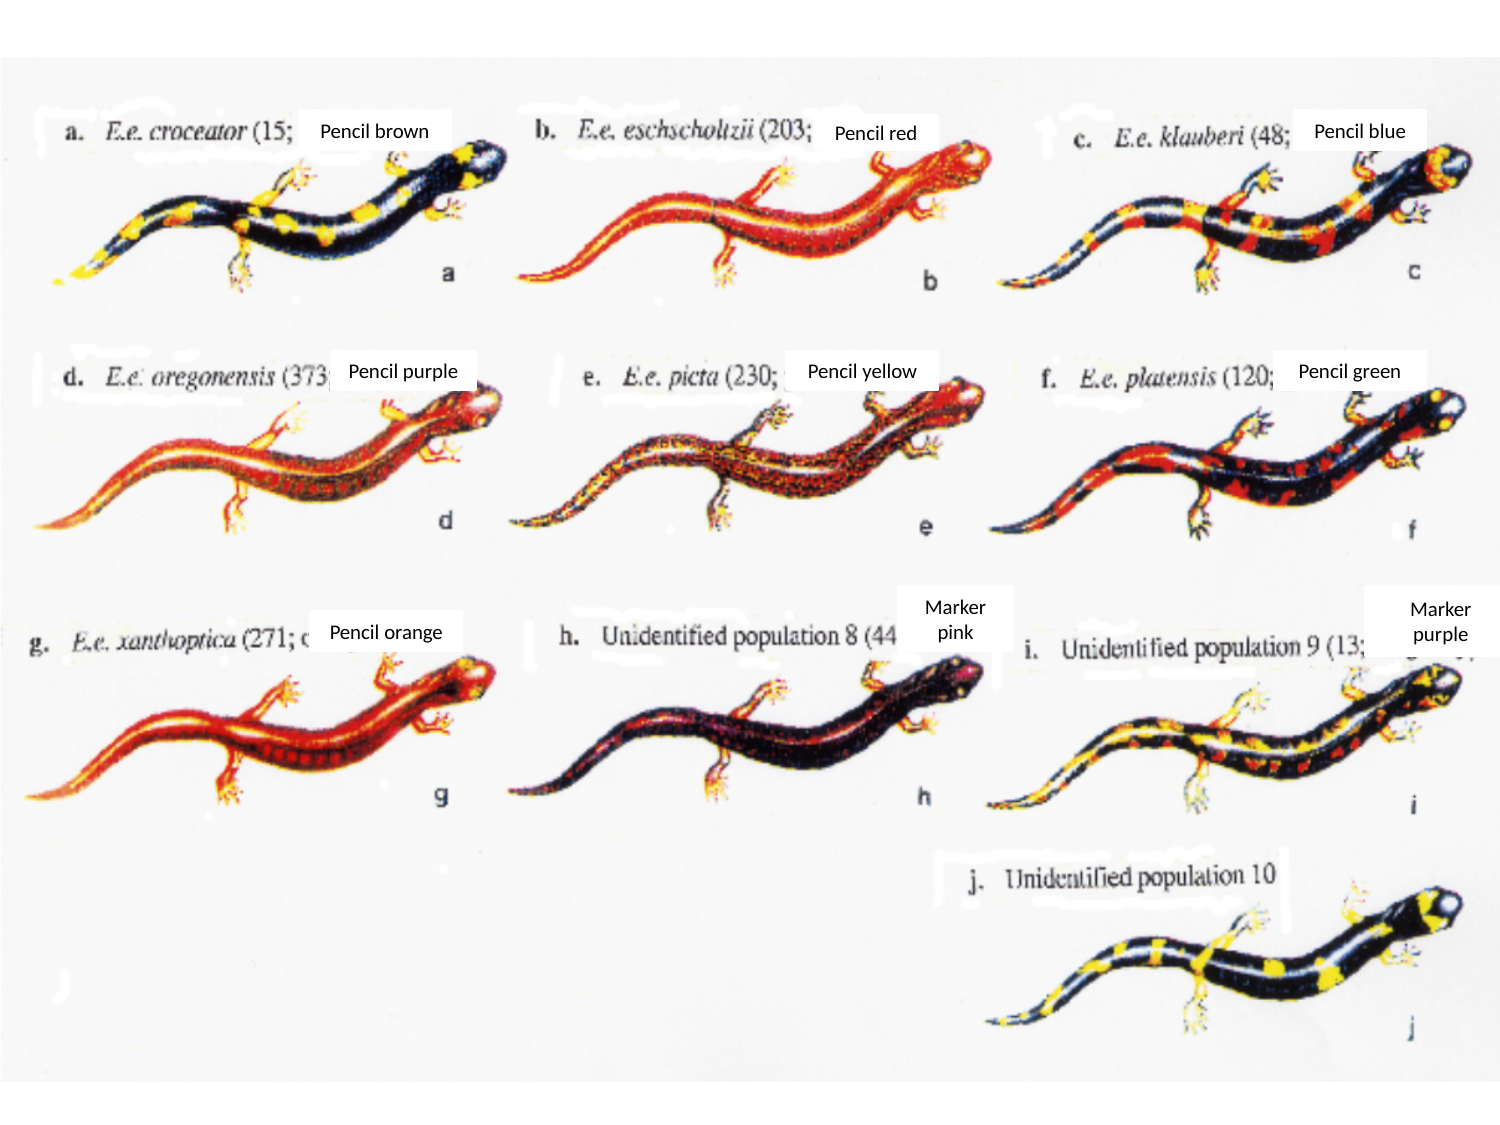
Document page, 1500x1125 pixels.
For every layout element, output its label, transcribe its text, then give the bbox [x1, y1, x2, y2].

text_box Pencil green [1273, 350, 1427, 391]
picture [2, 0, 1500, 1125]
text_box Marker purple [1364, 585, 1500, 657]
text_box Pencil blue [1293, 109, 1427, 151]
